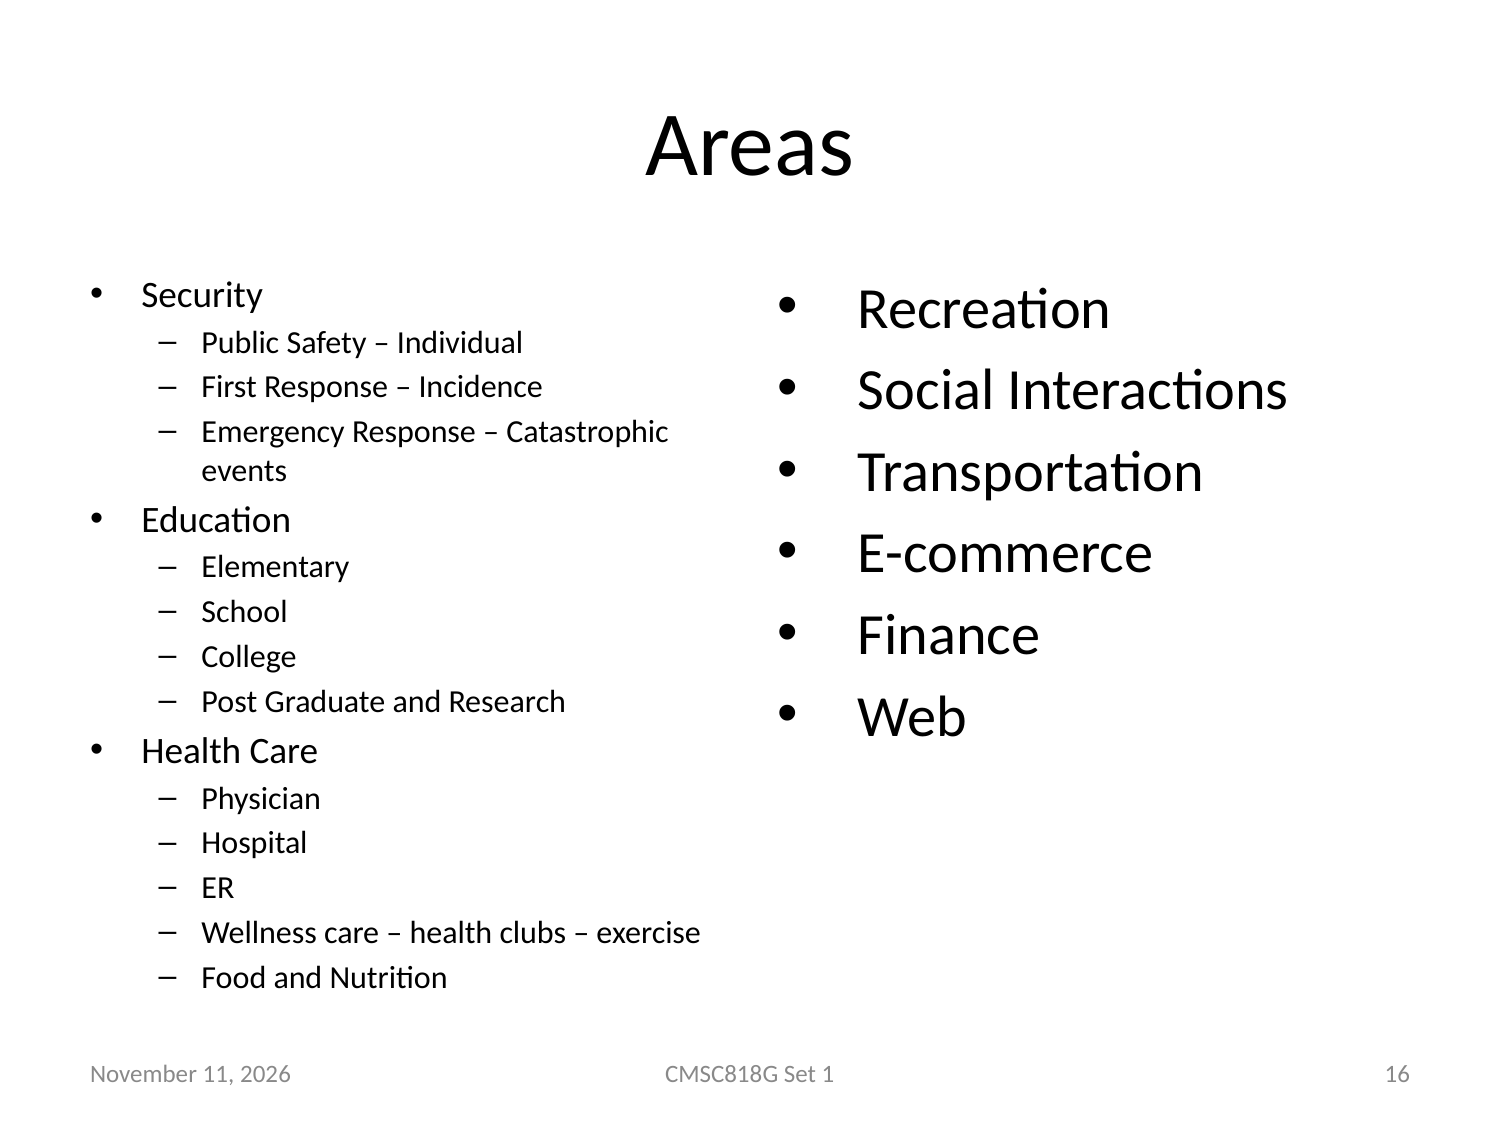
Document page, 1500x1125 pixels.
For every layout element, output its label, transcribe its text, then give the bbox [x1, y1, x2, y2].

footer CMSC818G Set 1 [512, 1042, 988, 1103]
list Security Public Safety – Individual First Response – Incidence Emergency Response – Catastrophic events Education Elementary School College Post Graduate and Research Health Care Physician Hospital ER Wellness care – health clubs – exercise Food and Nutrition [75, 262, 738, 1005]
slide_number 16 [1074, 1042, 1425, 1103]
title Areas [75, 45, 1425, 233]
list Recreation Social Interactions Transportation E-commerce Finance Web [762, 262, 1425, 1005]
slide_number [75, 1042, 425, 1103]
